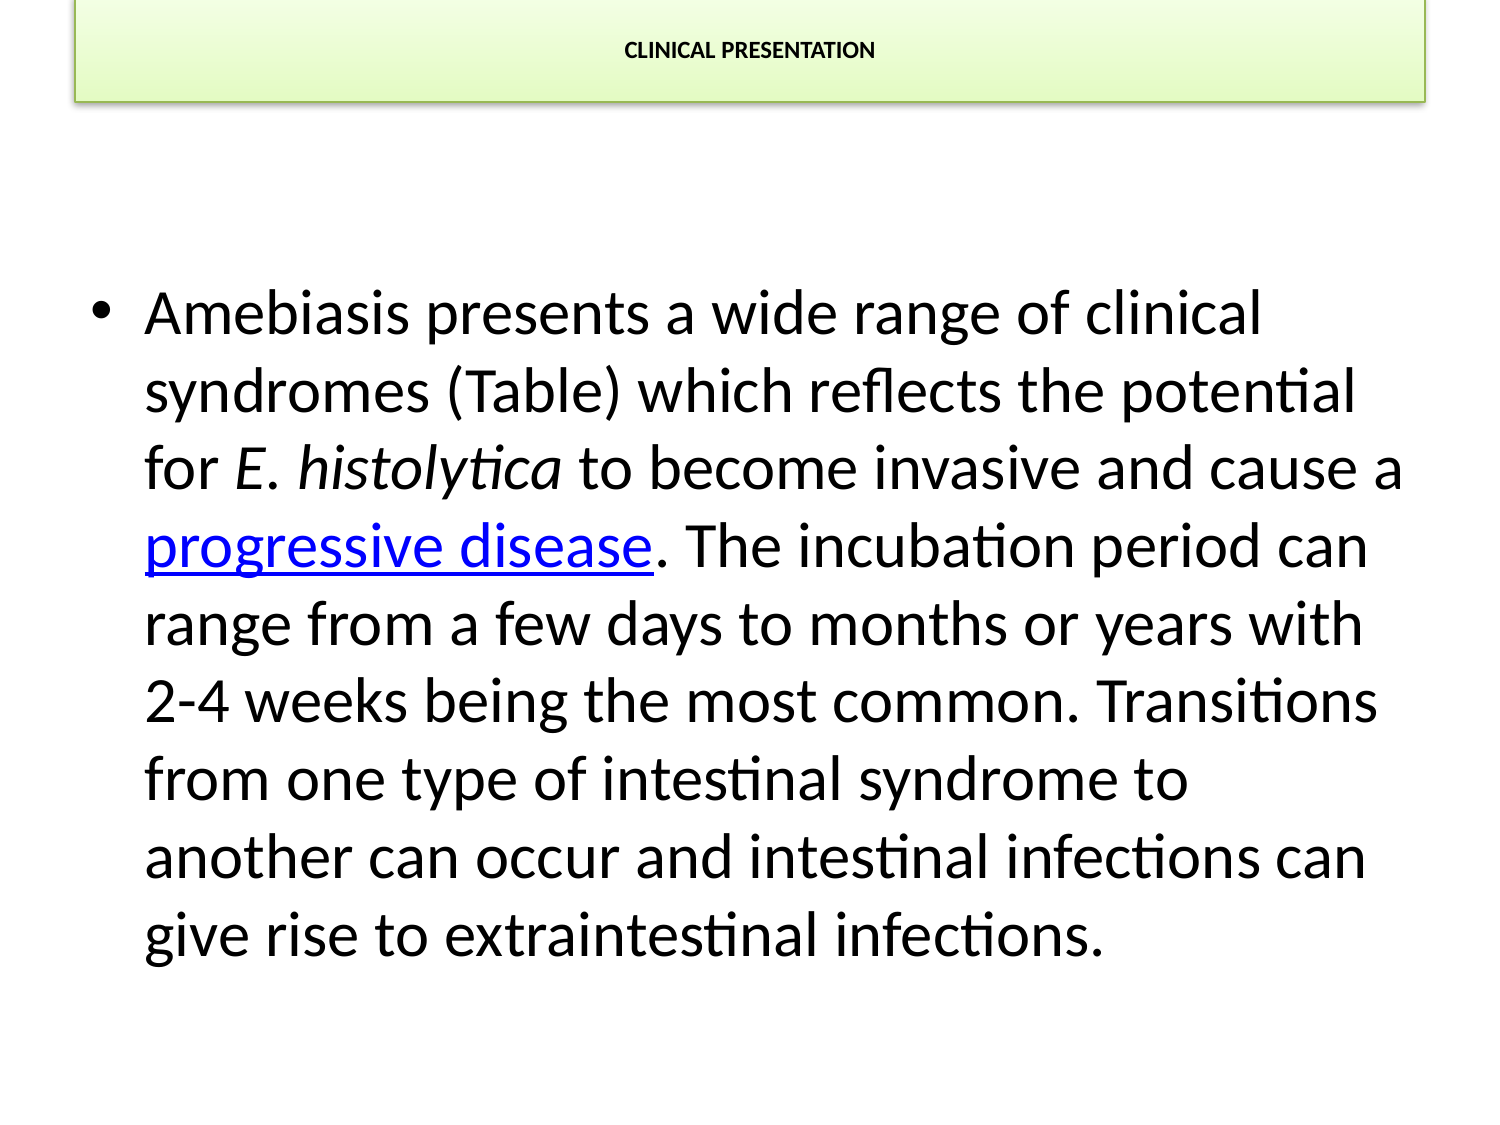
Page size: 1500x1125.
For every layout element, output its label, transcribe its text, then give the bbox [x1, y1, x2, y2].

title CLINICAL PRESENTATION [74, 0, 1426, 103]
list Amebiasis presents a wide range of clinical syndromes (Table) which reflects the potential for E. histolytica to become invasive and cause a progressive disease. The incubation period can range from a few days to months or years with 2-4 weeks being the most common. Transitions from one type of intestinal syndrome to another can occur and intestinal infections can give rise to extraintestinal infections. [75, 262, 1425, 1005]
